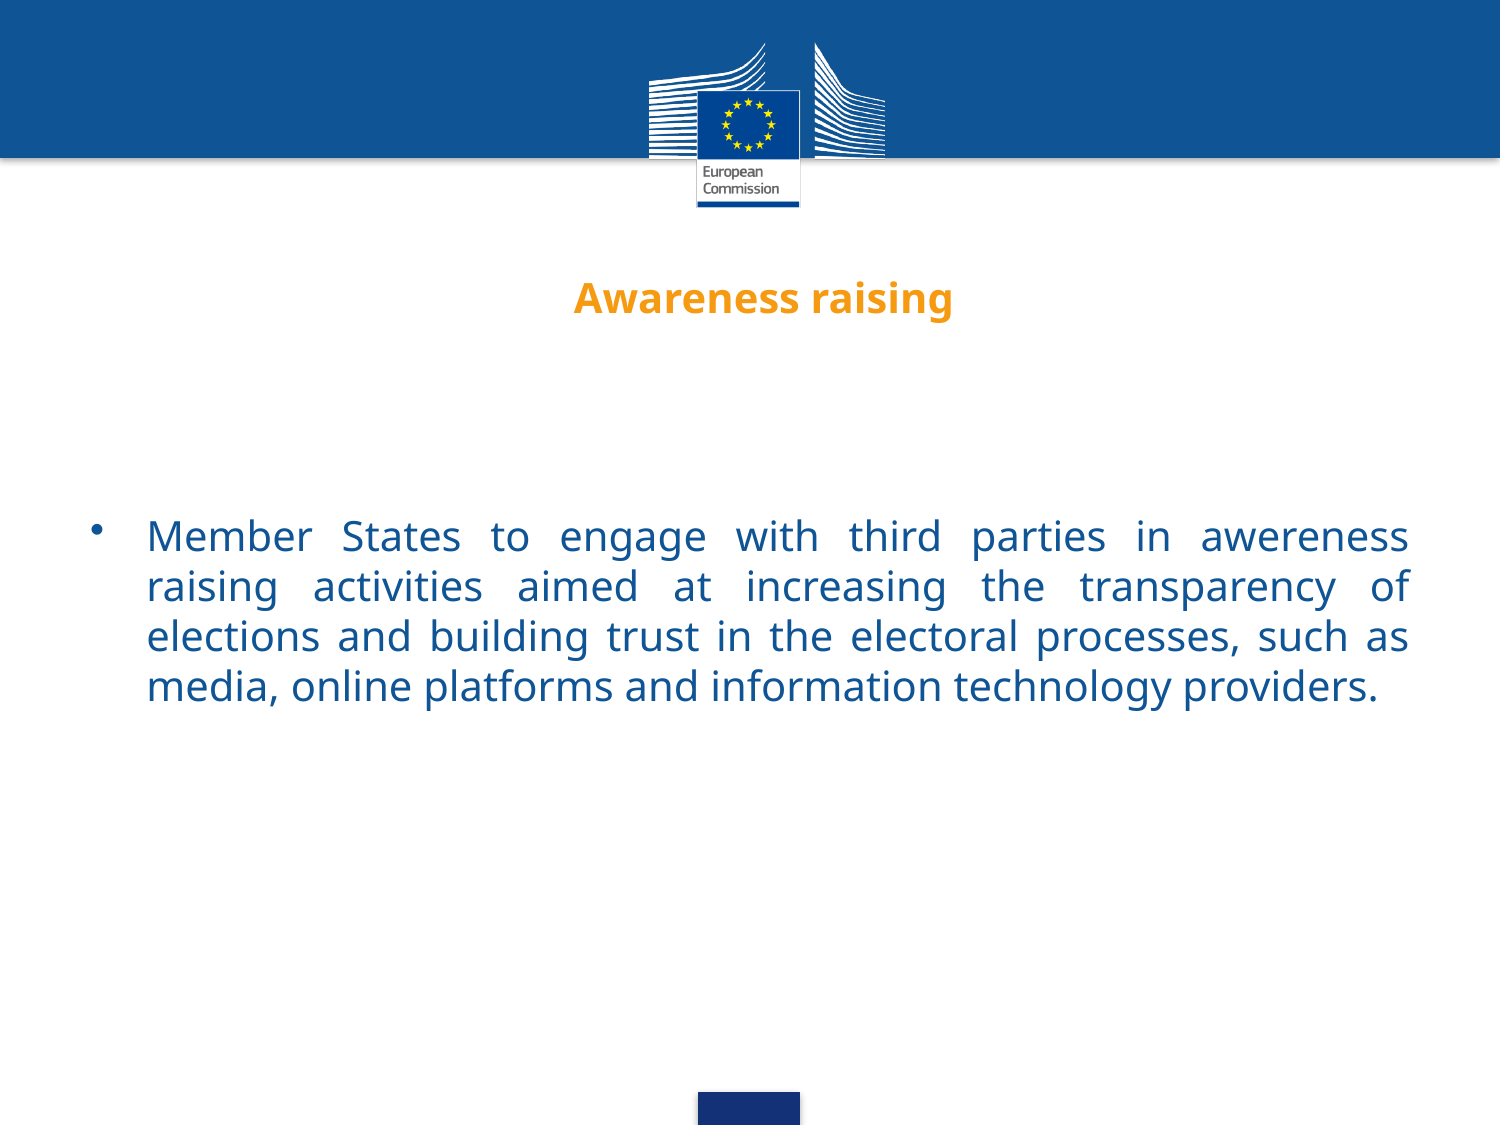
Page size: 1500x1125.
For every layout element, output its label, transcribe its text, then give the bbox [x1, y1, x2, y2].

picture [649, 42, 885, 208]
title Awareness raising [64, 219, 1415, 374]
list Member States to engage with third parties in awereness raising activities aimed at increasing the transparency of elections and building trust in the electoral processes, such as media, online platforms and information technology providers. [75, 408, 1425, 988]
